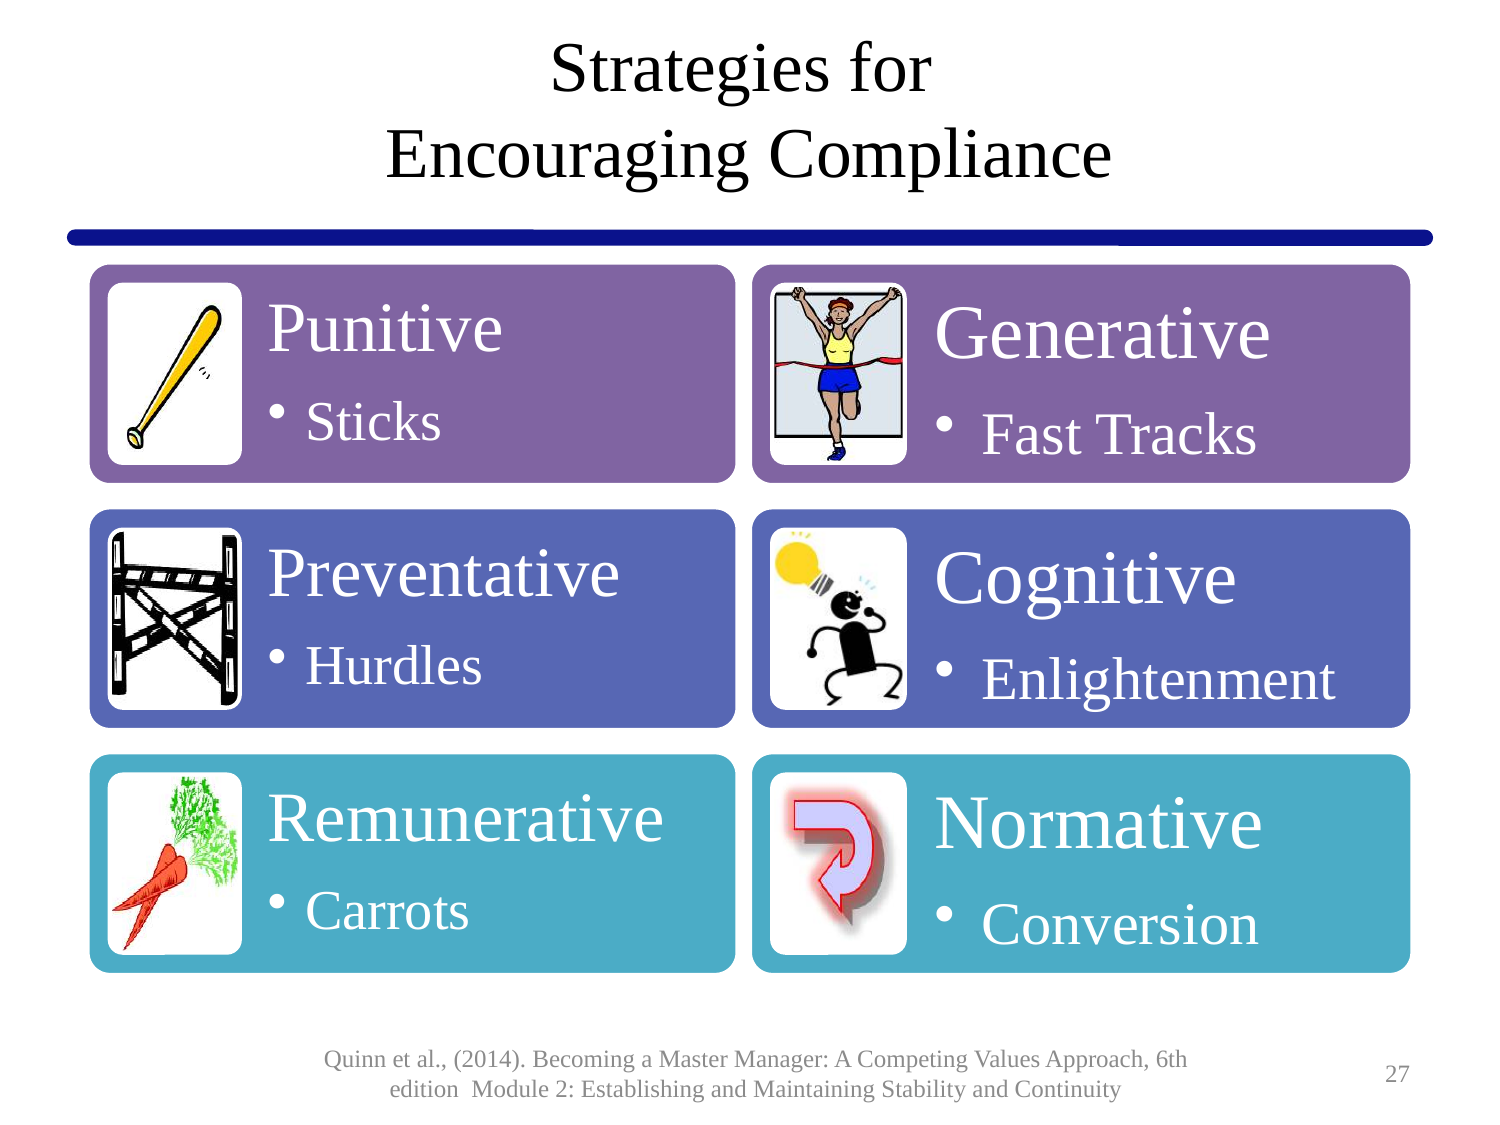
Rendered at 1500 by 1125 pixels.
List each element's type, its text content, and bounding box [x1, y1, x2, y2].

title Strategies for Encouraging Compliance [75, 12, 1425, 200]
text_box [749, 262, 1413, 976]
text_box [87, 262, 738, 976]
footer Quinn et al., (2014). Becoming a Master Manager: A Competing Values Approach, 6th edition Module 2: Establishing and Maintaining Stability and Continuity [287, 1042, 1074, 1103]
slide_number 27 [1074, 1042, 1425, 1103]
